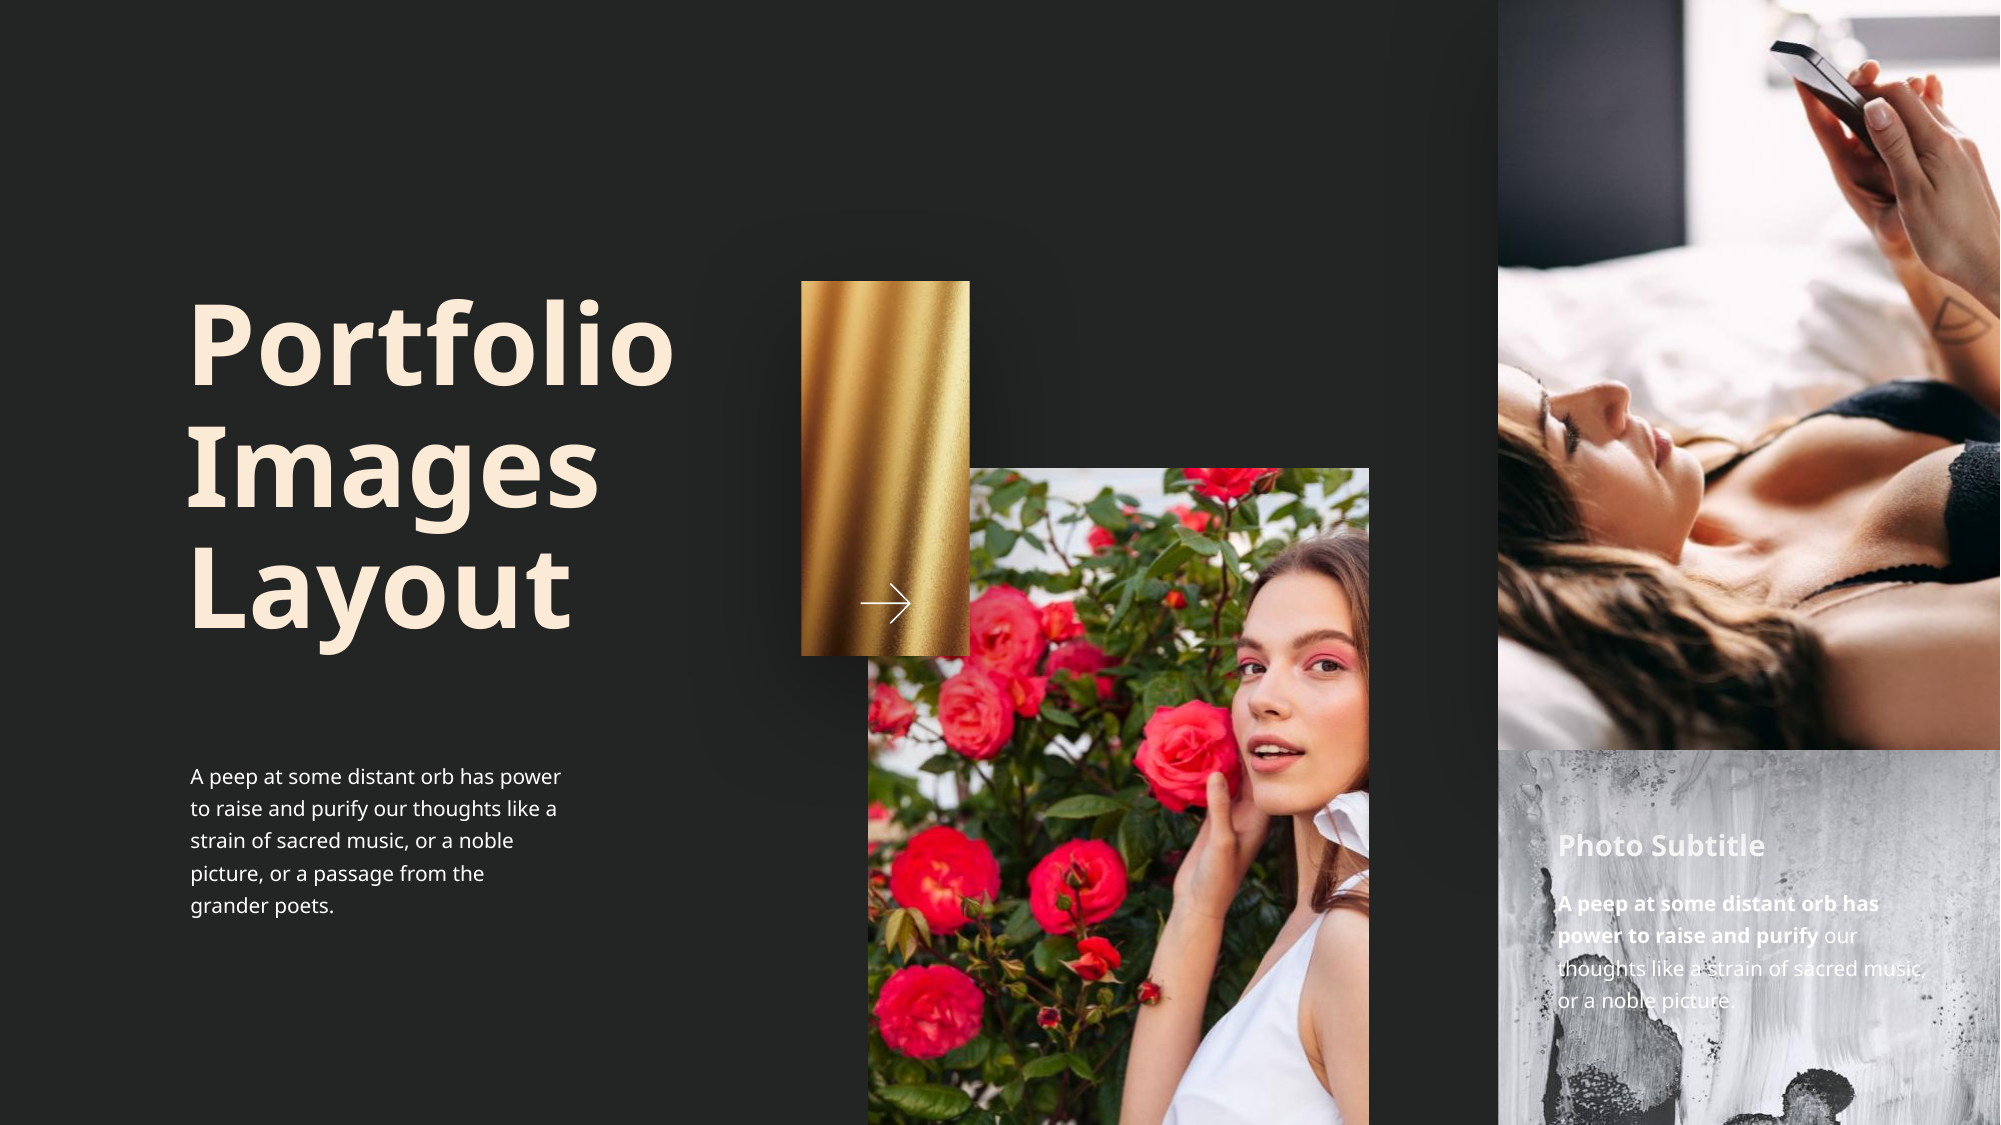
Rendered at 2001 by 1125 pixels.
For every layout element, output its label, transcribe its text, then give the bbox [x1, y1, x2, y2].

picture [868, 468, 1369, 1125]
picture [1498, 0, 2000, 750]
title Portfolio Images Layout [170, 281, 767, 487]
text_box A peep at some distant orb has power to raise and purify our thoughts like a strain of sacred music, or a noble picture, or a passage from the grander poets. [190, 750, 599, 924]
text_box [800, 280, 971, 656]
text_box Photo Subtitle A peep at some distant orb has power to raise and purify our thoughts like a strain of sacred music, or a noble picture. [1497, 843, 2000, 1125]
